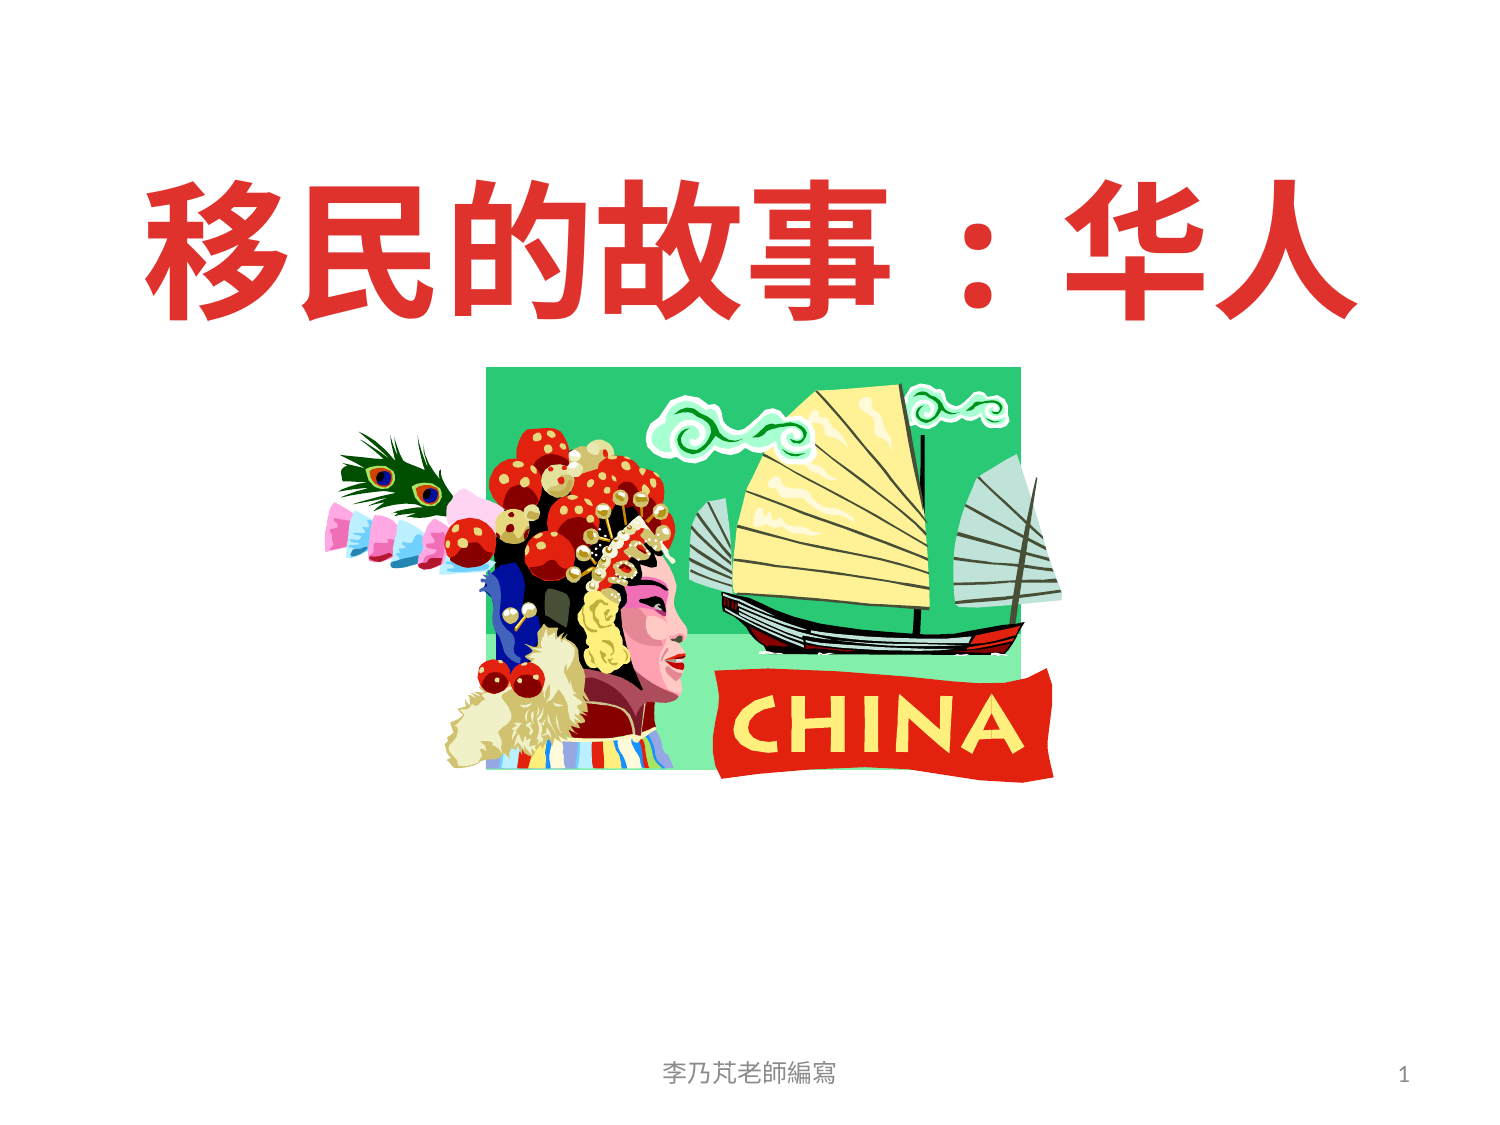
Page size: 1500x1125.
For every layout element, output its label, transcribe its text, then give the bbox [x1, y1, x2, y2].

text_box 移民的故事:华人 [127, 149, 1377, 345]
slide_number 1 [1074, 1042, 1425, 1103]
footer 李乃芃老師編寫 [512, 1042, 988, 1103]
picture [324, 362, 1067, 788]
